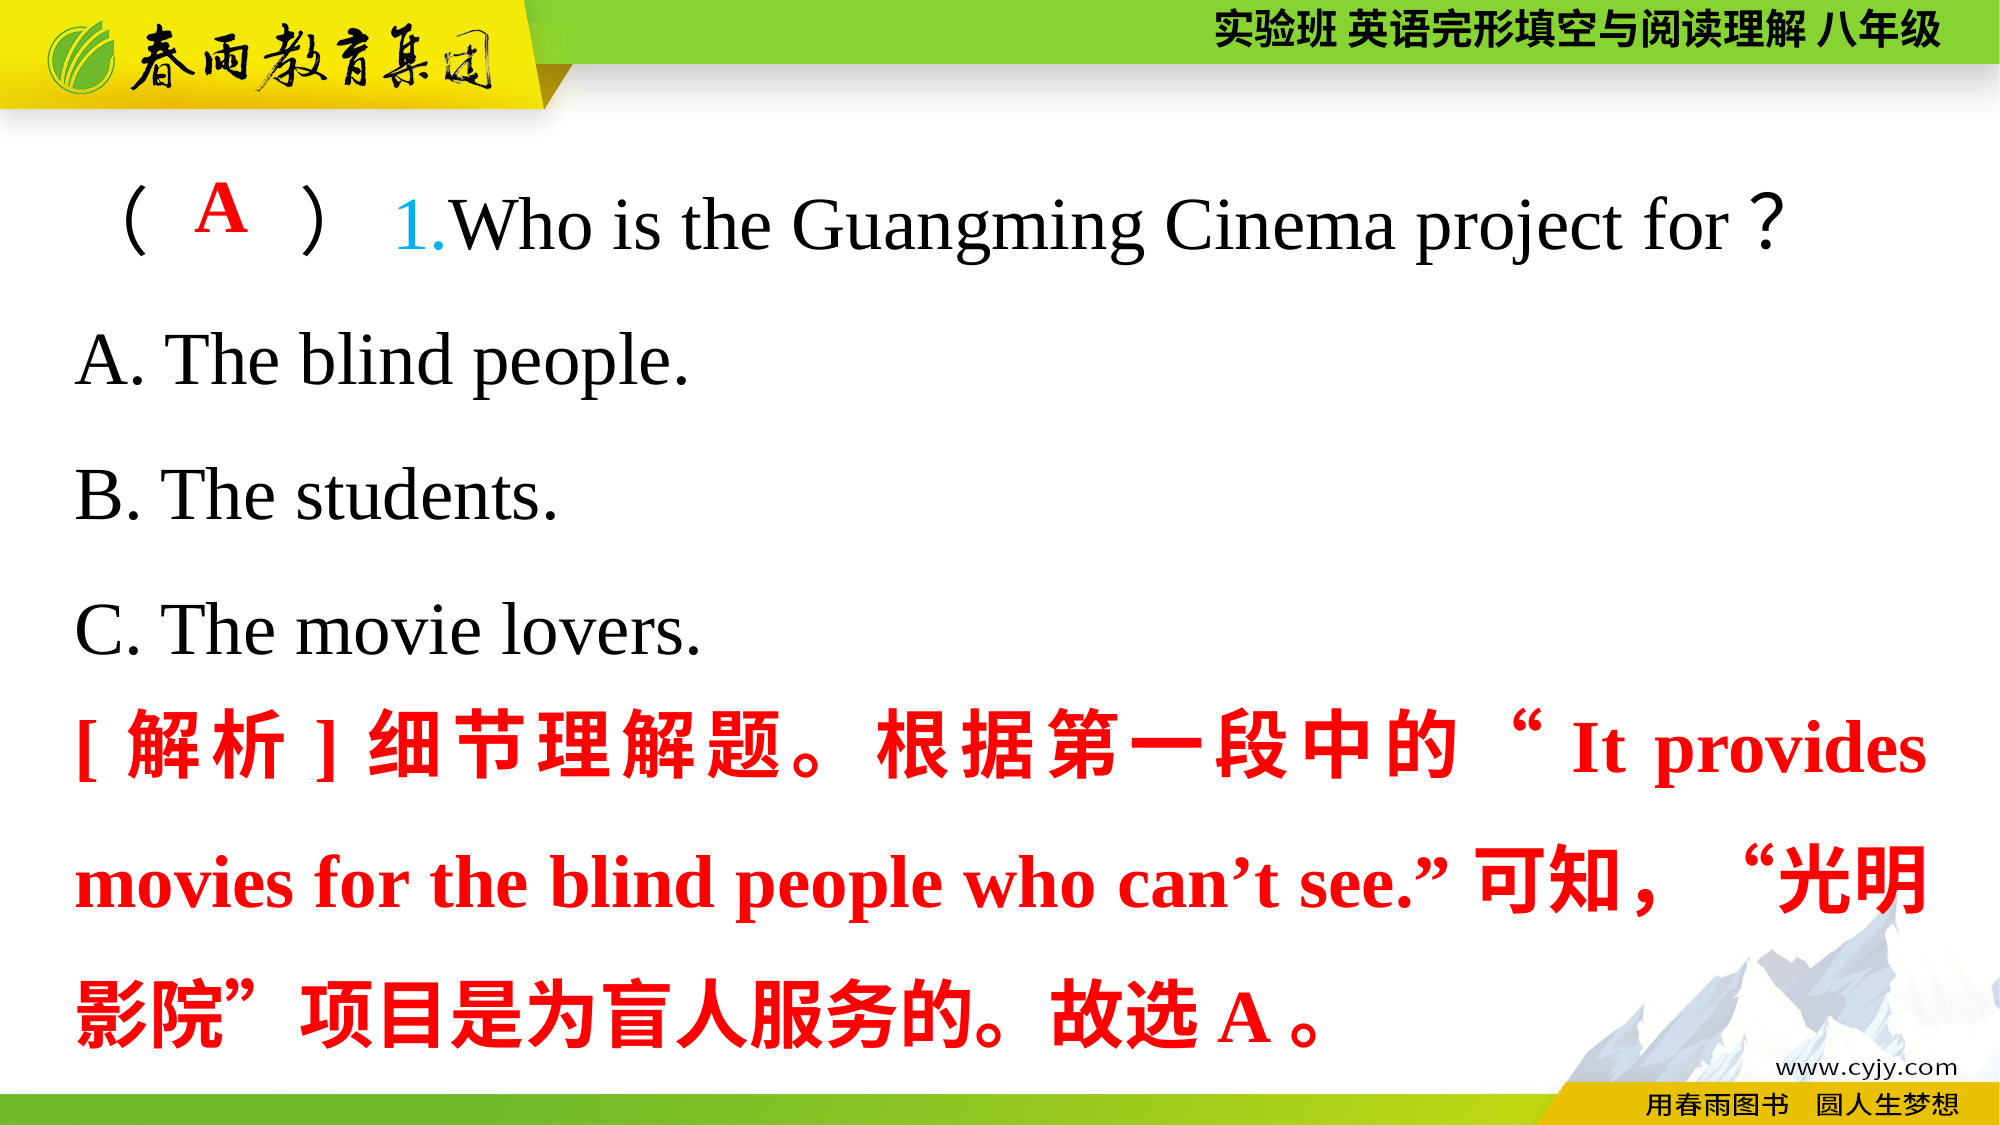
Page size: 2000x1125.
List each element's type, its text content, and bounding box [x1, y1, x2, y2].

list （ ）1.Who is the Guangming Cinema project for？ A. The blind people. B. The students. C. The movie lovers. [59, 122, 1944, 645]
text_box [解析]细节理解题。根据第一段中的“It provides movies for the blind people who can’t see.”可知，“光明影院”项目是为盲人服务的。故选A。 [59, 645, 1944, 1066]
picture [0, 0, 2000, 1125]
text_box A [179, 150, 264, 256]
